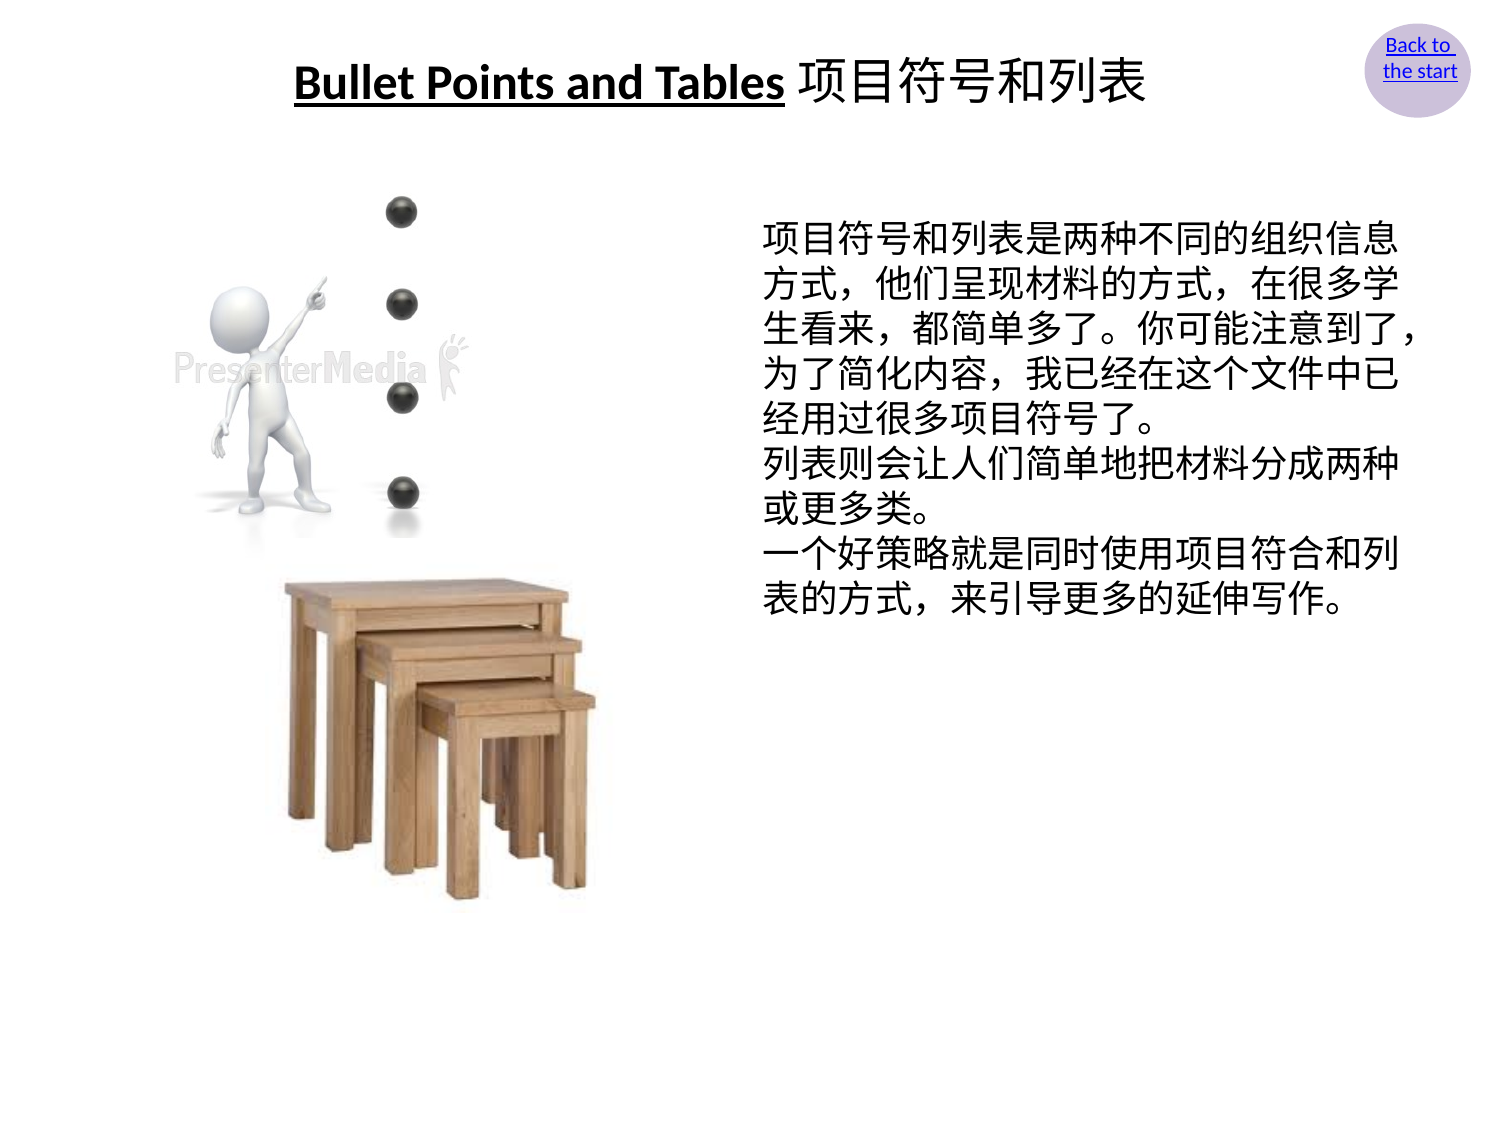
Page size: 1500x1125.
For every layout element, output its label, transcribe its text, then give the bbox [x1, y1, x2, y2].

picture [123, 184, 642, 913]
text_box [1367, 91, 1468, 120]
text_box Back to the start [1359, 23, 1483, 91]
text_box 项目符号和列表是两种不同的组织信息方式，他们呈现材料的方式，在很多学生看来，都简单多了。你可能注意到了，为了简化内容，我已经在这个文件中已经用过很多项目符号了。 列表则会让人们简单地把材料分成两种或更多类。 一个好策略就是同时使用项目符合和列表的方式，来引导更多的延伸写作。 [747, 208, 1433, 673]
text_box Bullet Points and Tables项目符号和列表 [362, 42, 1223, 178]
text_box [10, 0, 362, 183]
